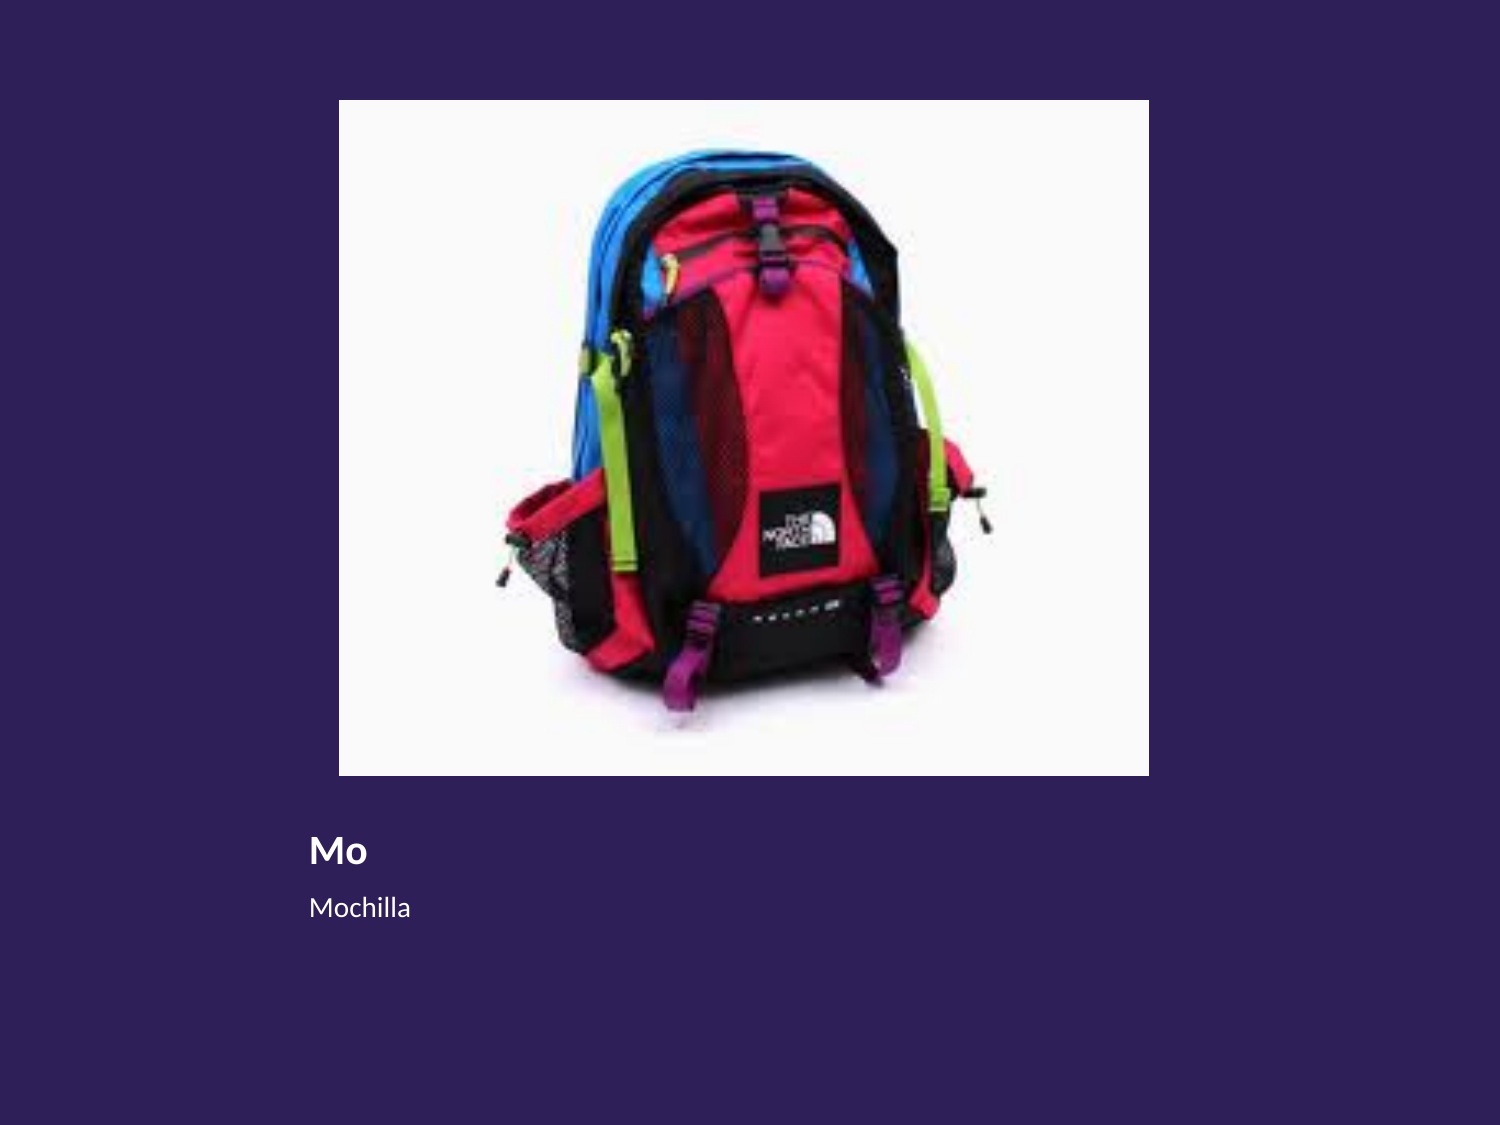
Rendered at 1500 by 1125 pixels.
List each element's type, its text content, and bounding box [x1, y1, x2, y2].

list Mochilla [294, 880, 1194, 1013]
title Mo [294, 787, 1194, 880]
picture [293, 100, 1195, 776]
